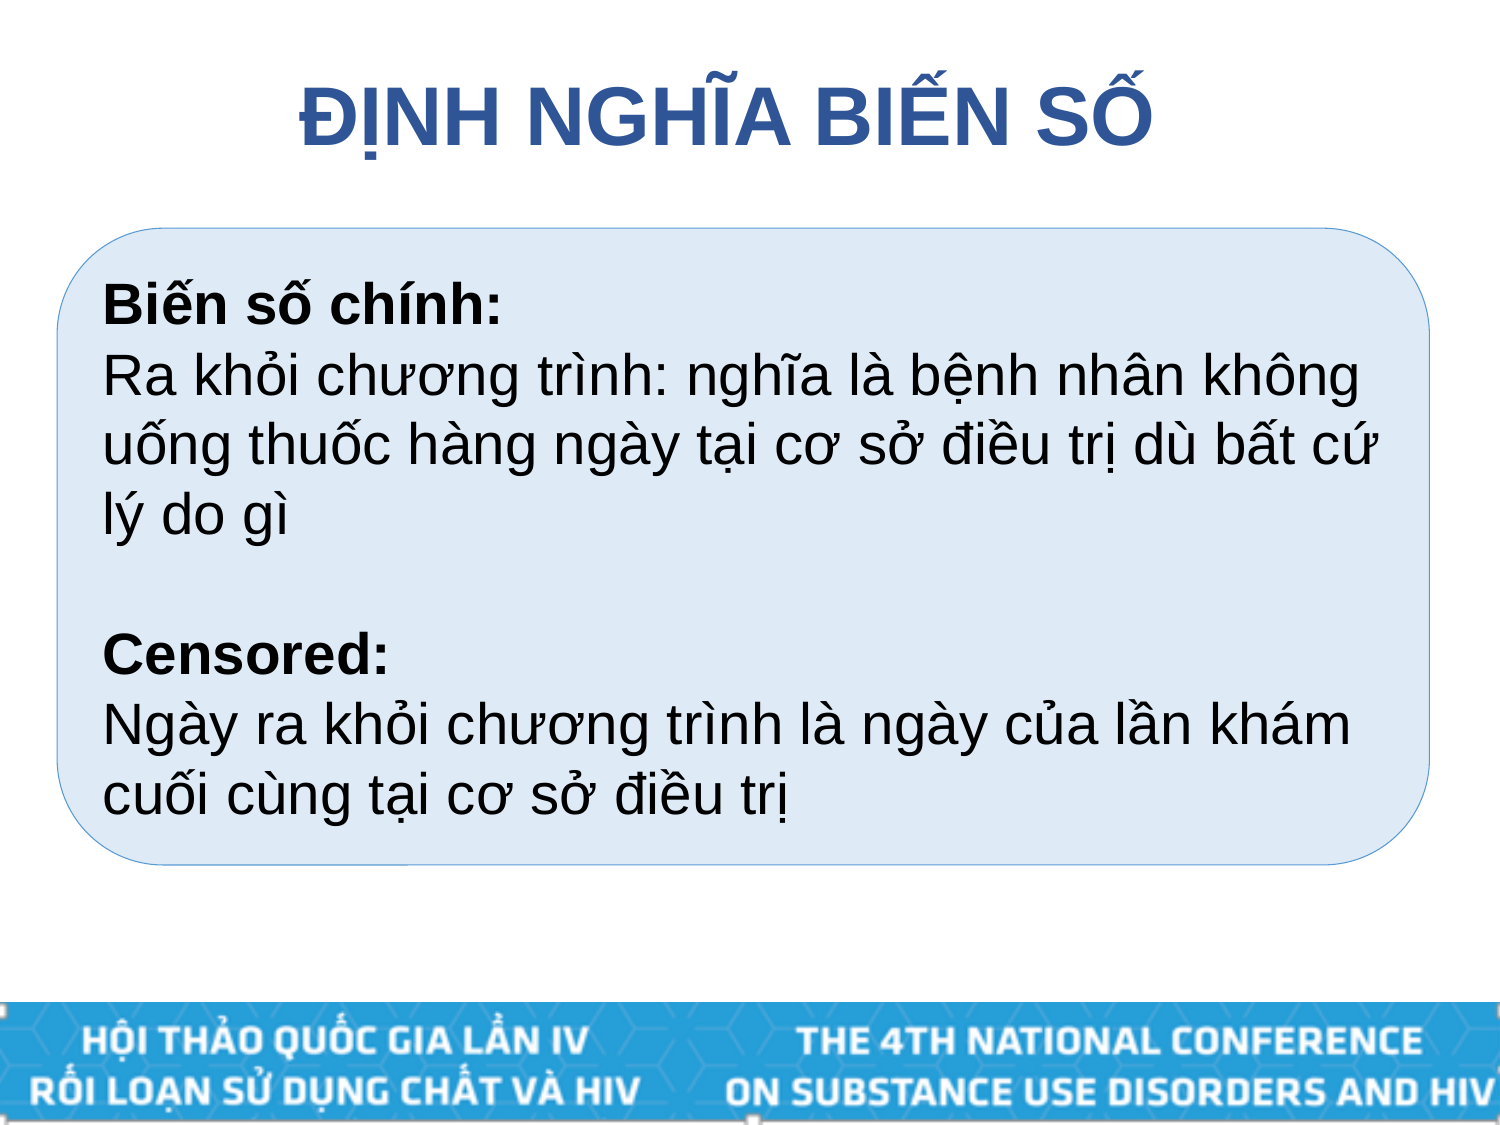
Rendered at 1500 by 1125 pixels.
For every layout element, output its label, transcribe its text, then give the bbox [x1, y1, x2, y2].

title ĐỊNH NGHĨA BIẾN SỐ [52, 24, 1403, 213]
text_box Biến số chính: Ra khỏi chương trình: nghĩa là bệnh nhân không uống thuốc hàng ngày tại cơ sở điều trị dù bất cứ lý do gì Censored: Ngày ra khỏi chương trình là ngày của lần khám cuối cùng tại cơ sở điều trị [56, 227, 1430, 866]
picture [0, 1002, 1500, 1125]
